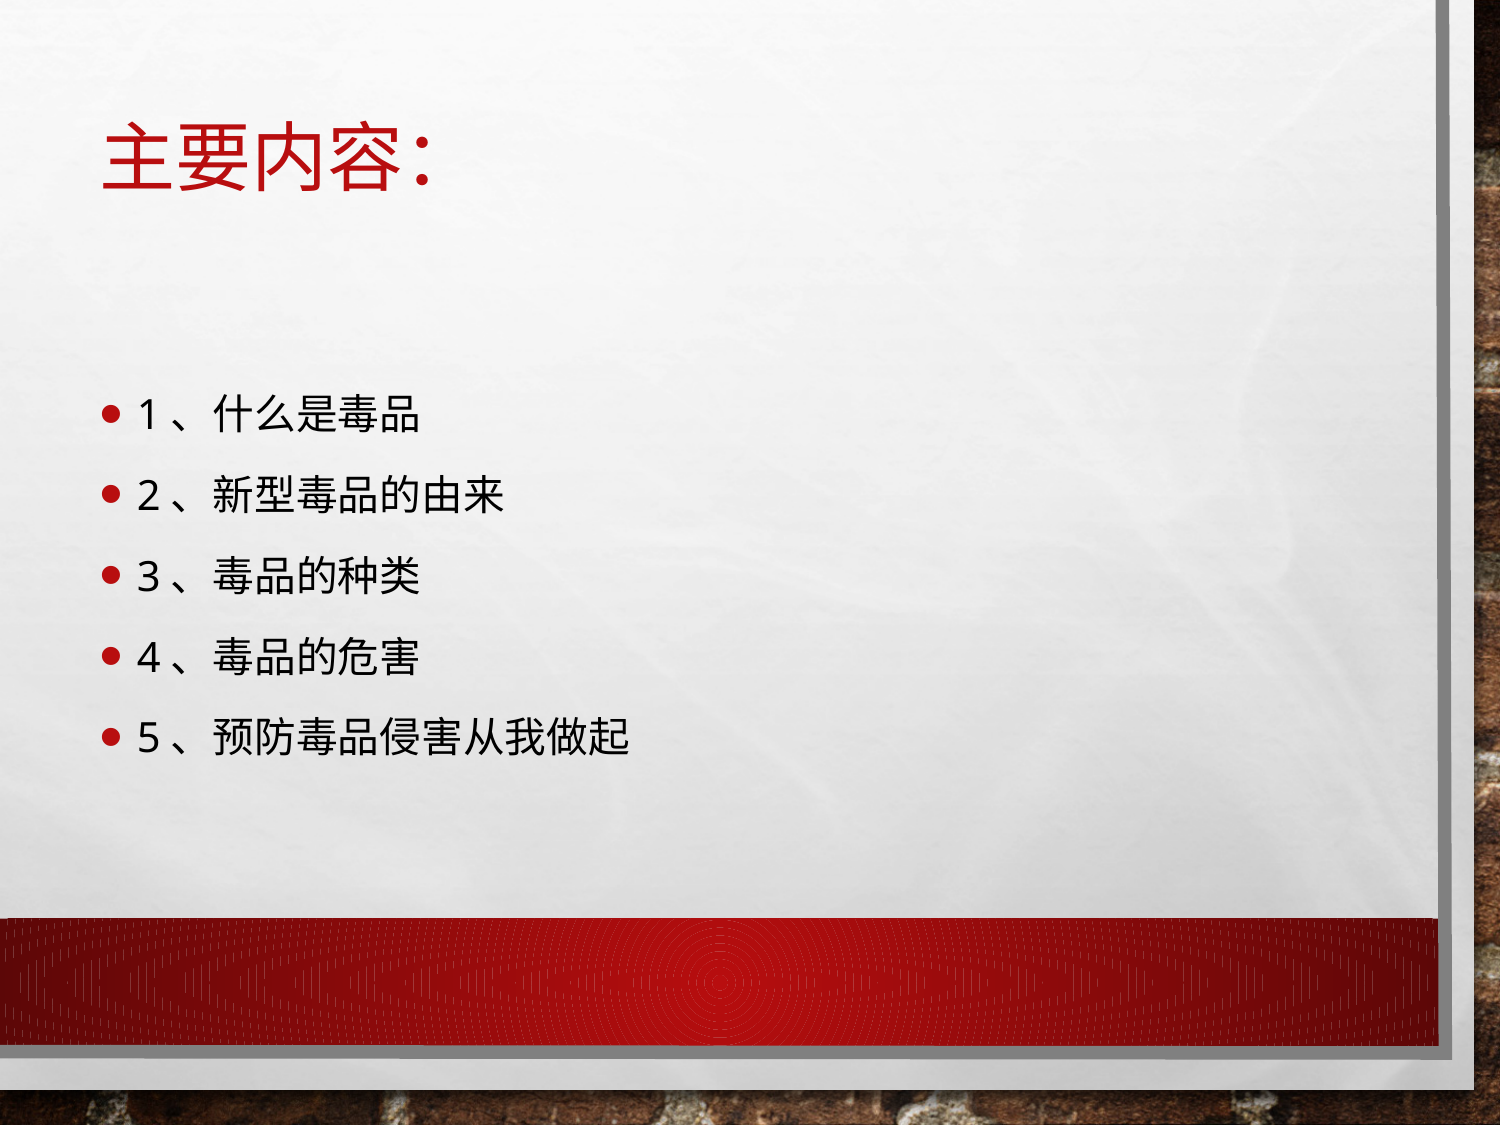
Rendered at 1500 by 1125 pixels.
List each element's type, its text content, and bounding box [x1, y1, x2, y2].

list 1、什么是毒品 2、新型毒品的由来 3、毒品的种类 4、毒品的危害 5、预防毒品侵害从我做起 [84, 338, 1364, 882]
title 主要内容： [84, 112, 1364, 302]
picture [0, 0, 1500, 1125]
